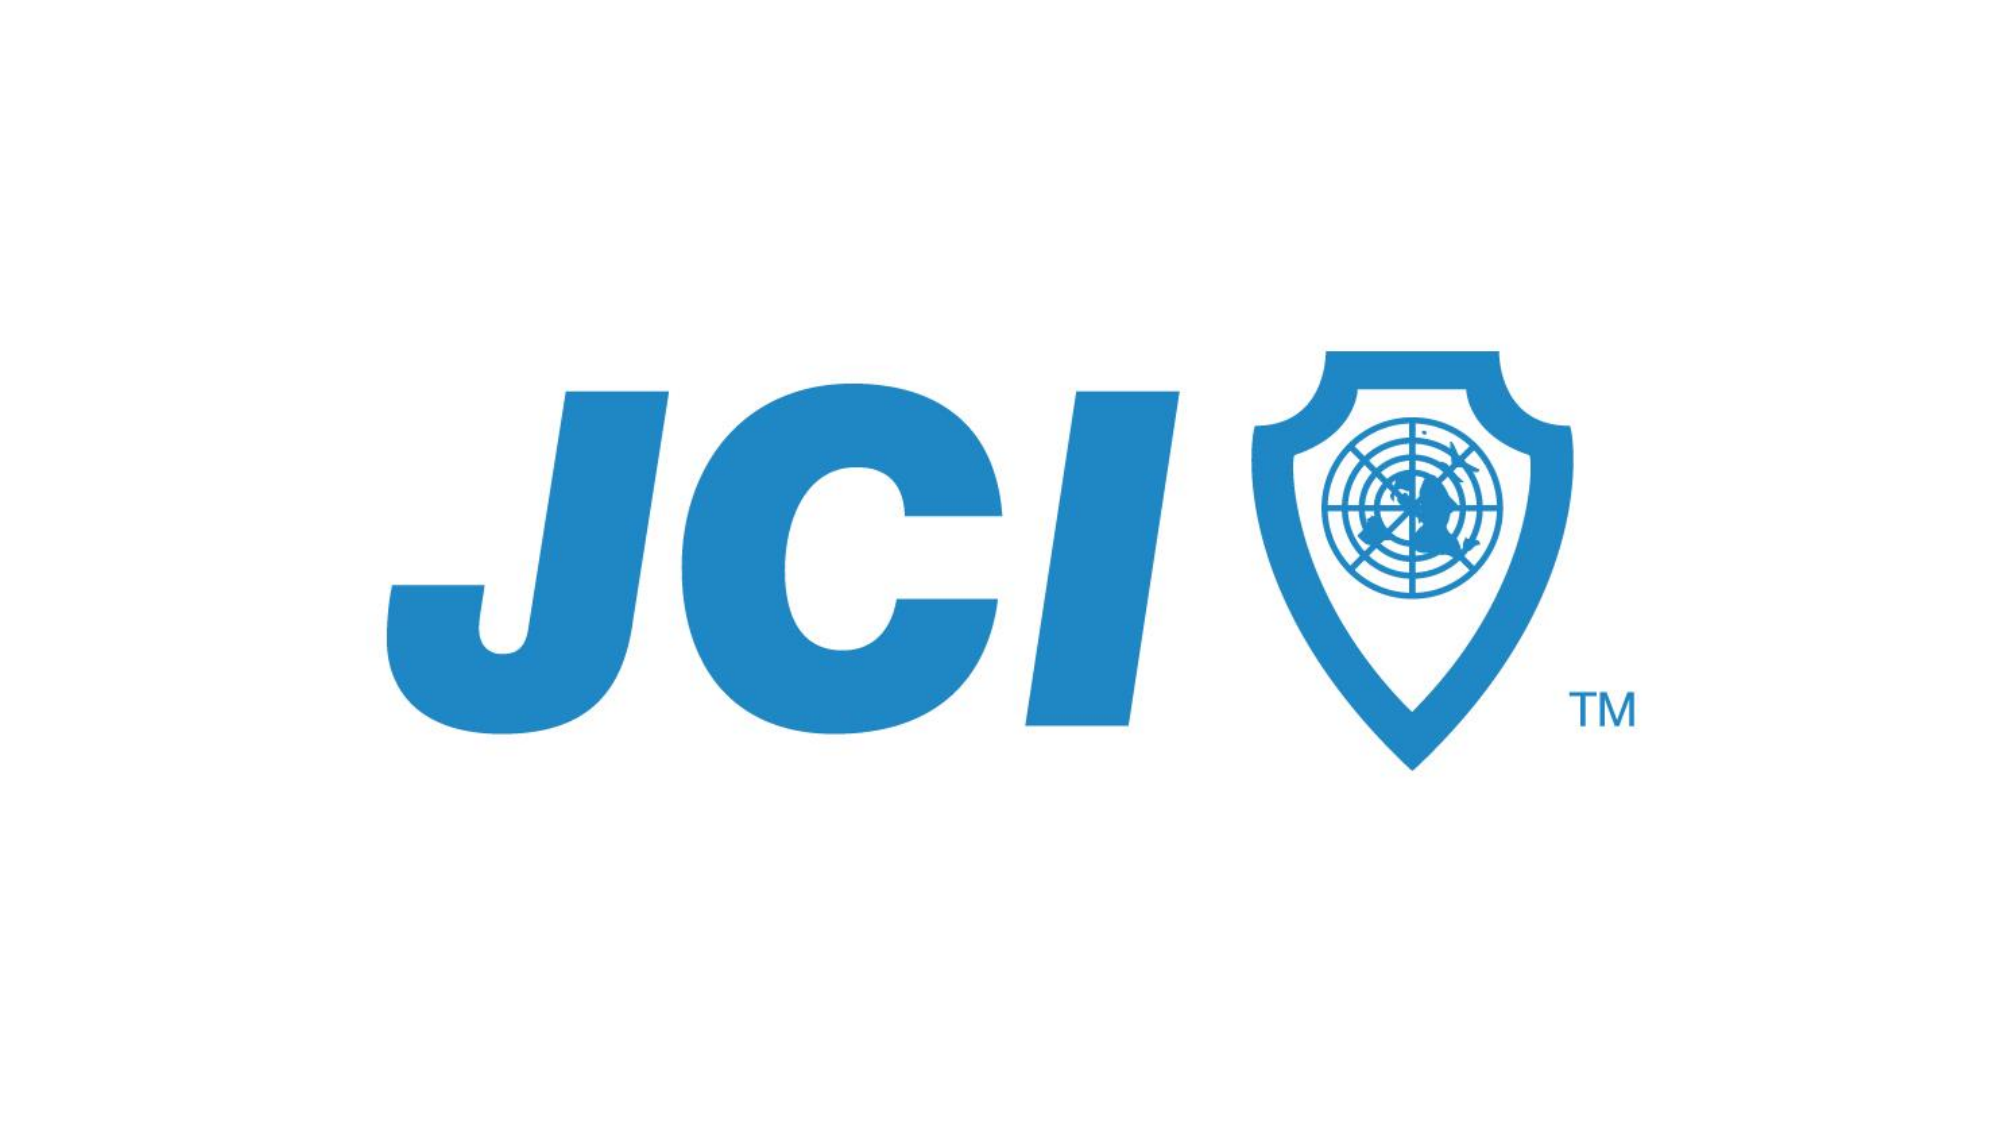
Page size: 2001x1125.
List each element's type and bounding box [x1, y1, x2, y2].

text_box [0, 0, 2000, 1125]
